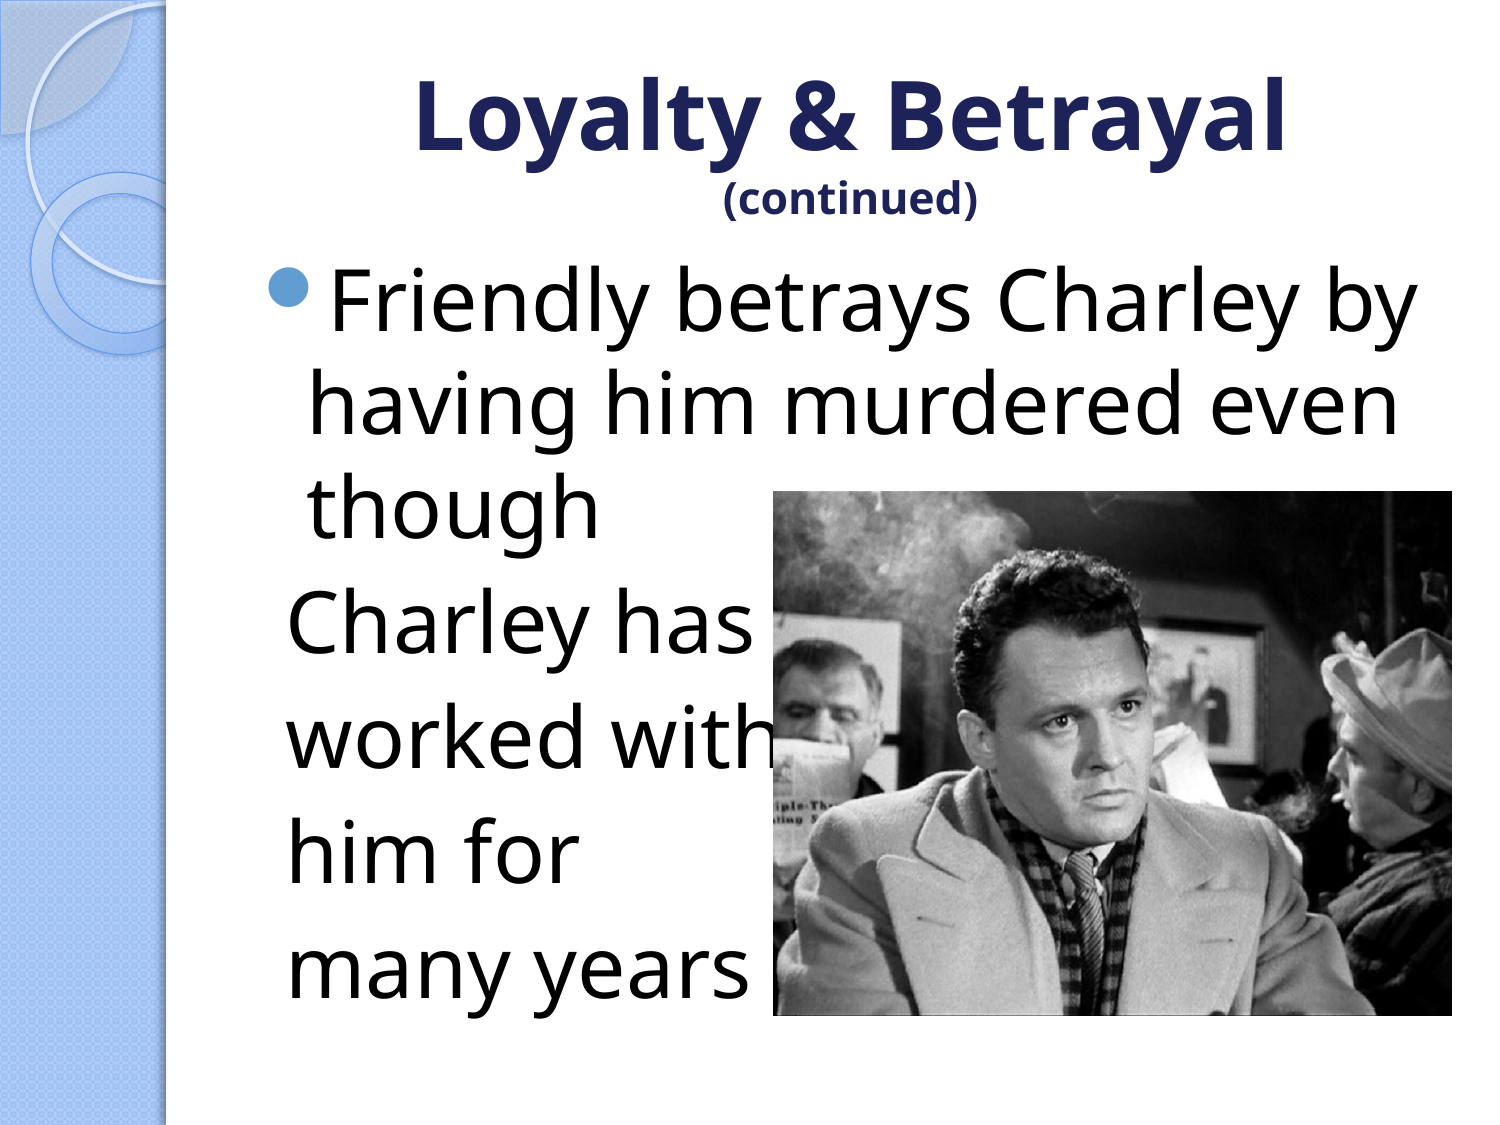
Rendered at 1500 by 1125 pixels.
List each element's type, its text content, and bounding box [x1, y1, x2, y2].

picture [773, 491, 1452, 1017]
list Friendly betrays Charley by having him murdered even though Charley has worked with him for many years [235, 237, 1466, 1025]
title Loyalty & Betrayal (continued) [235, 45, 1466, 233]
